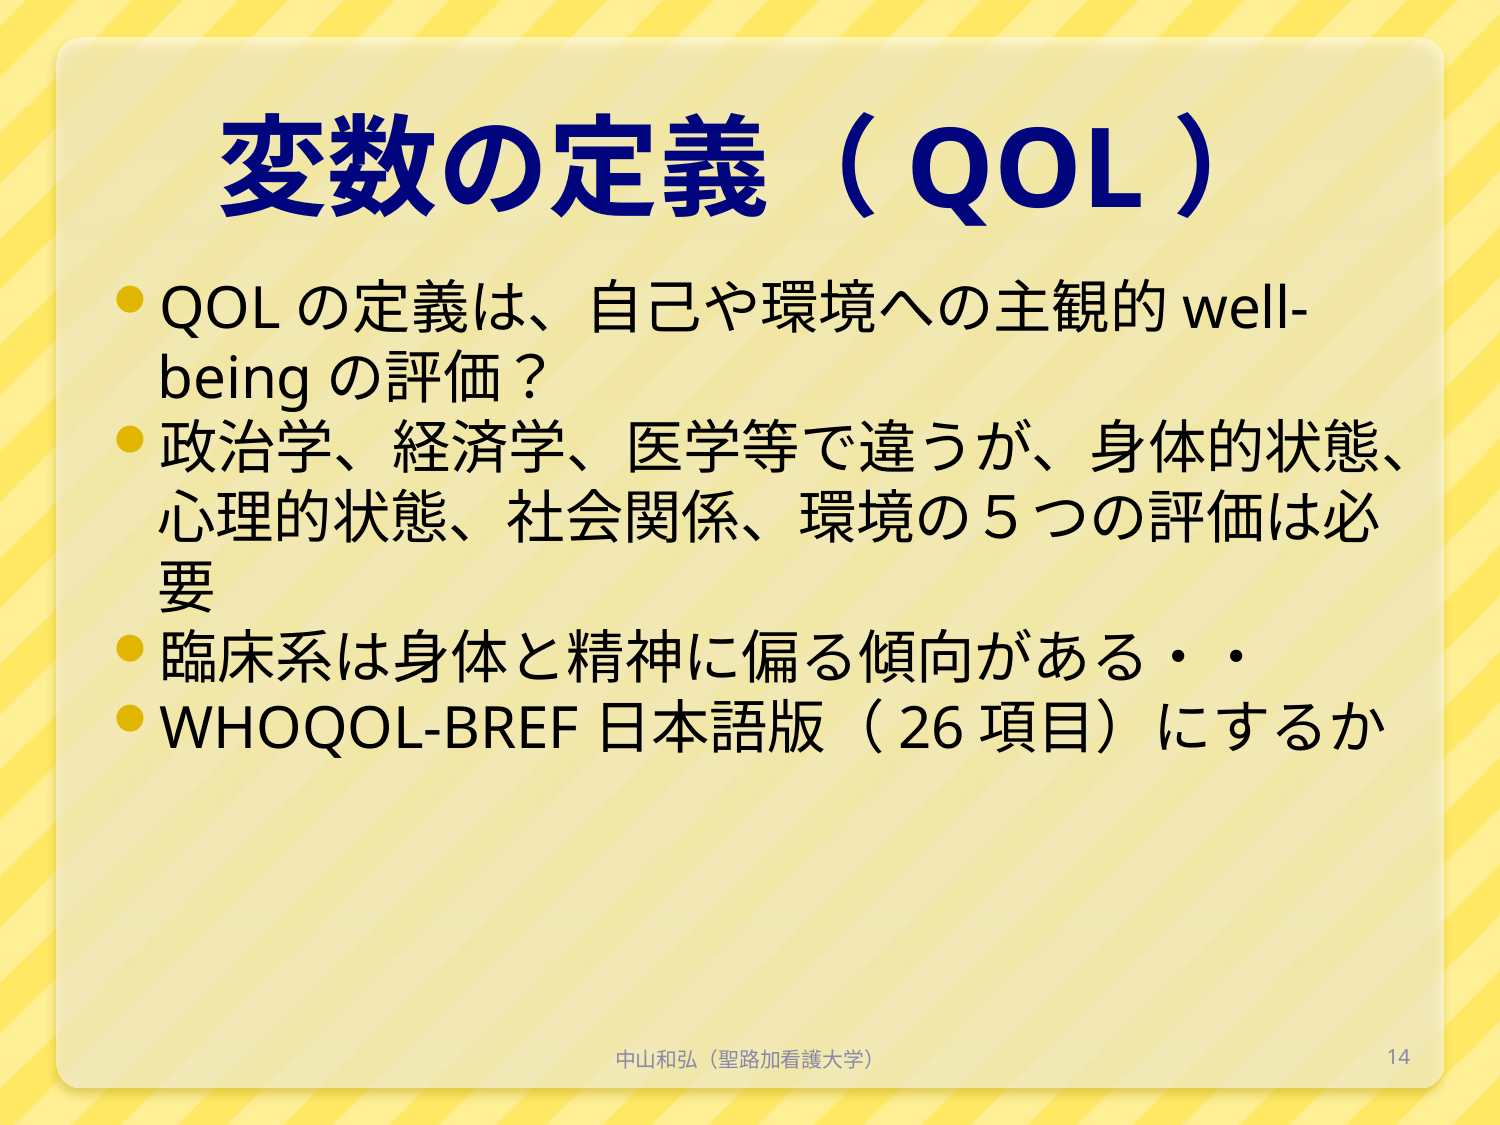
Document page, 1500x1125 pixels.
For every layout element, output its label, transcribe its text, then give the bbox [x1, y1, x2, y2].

slide_number 14 [1074, 1019, 1425, 1080]
footer 中山和弘（聖路加看護大学） [512, 1019, 988, 1080]
title 変数の定義（QOL） [75, 50, 1425, 238]
text_box ｒ2 [0, 0, 1500, 1125]
list QOLの定義は、自己や環境への主観的well-beingの評価？ 政治学、経済学、医学等で違うが、身体的状態、心理的状態、社会関係、環境の５つの評価は必要 臨床系は身体と精神に偏る傾向がある・・ WHOQOL-BREF日本語版（26項目）にするか [75, 262, 1425, 1005]
